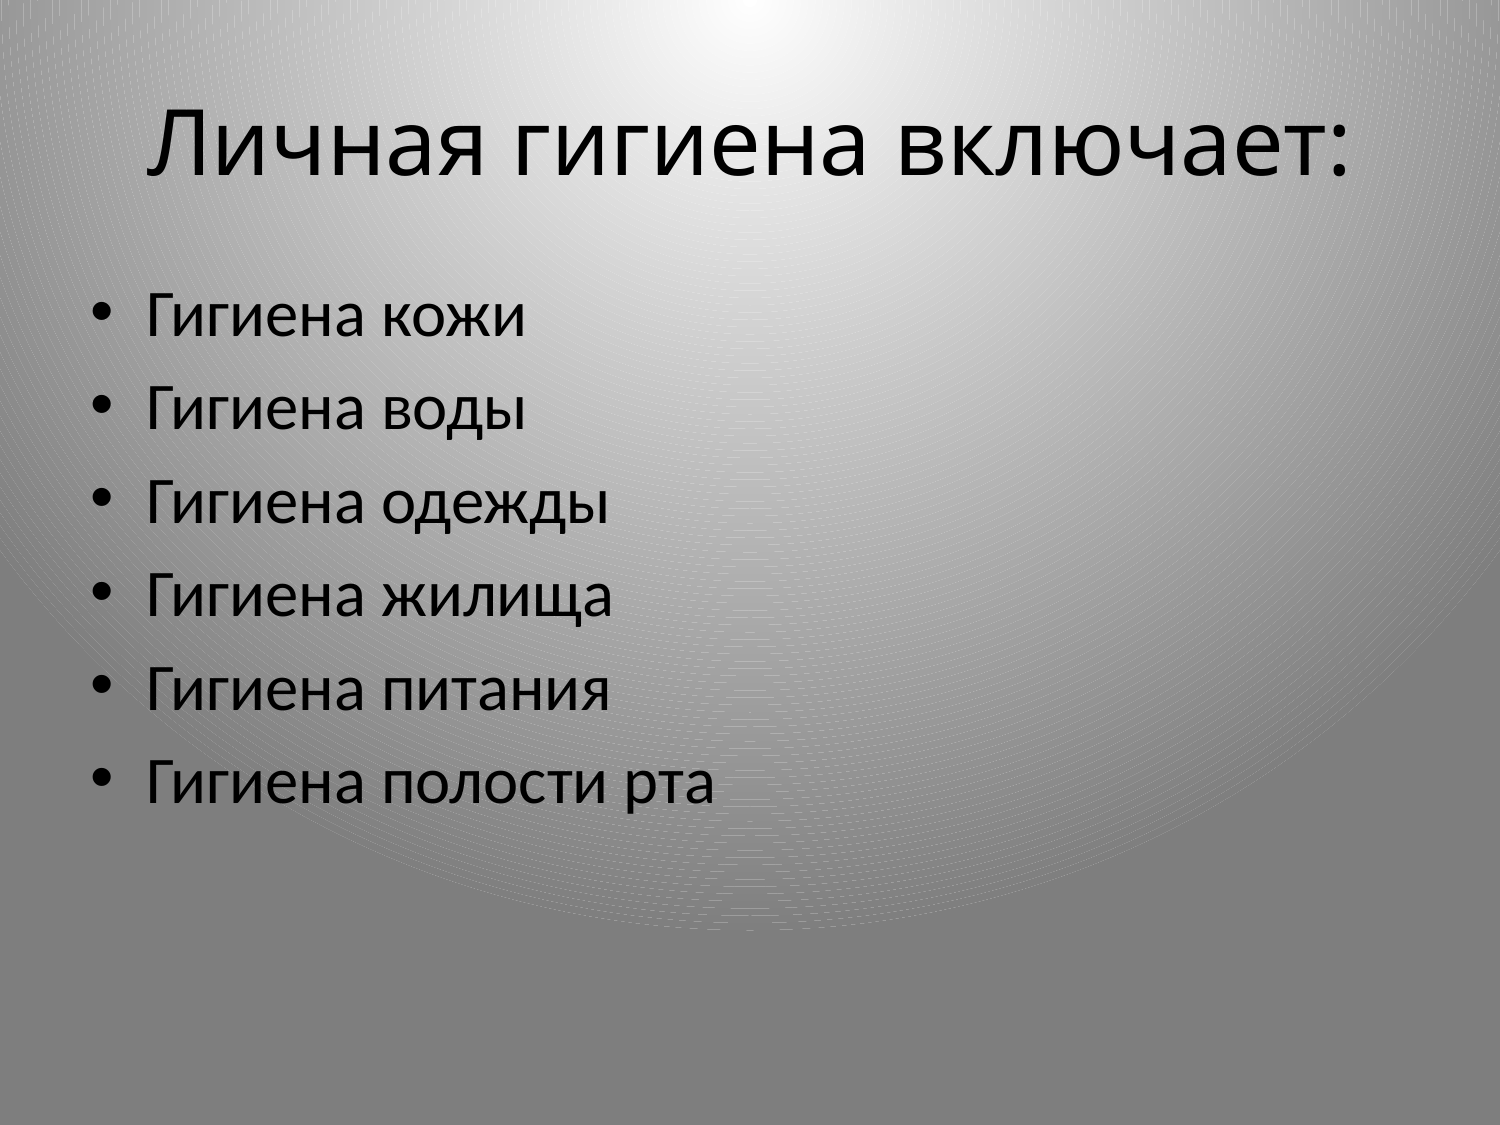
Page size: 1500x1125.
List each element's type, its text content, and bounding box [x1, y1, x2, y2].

title Личная гигиена включает: [75, 45, 1425, 233]
list Гигиена кожи Гигиена воды Гигиена одежды Гигиена жилища Гигиена питания Гигиена полости рта [75, 262, 1425, 1005]
